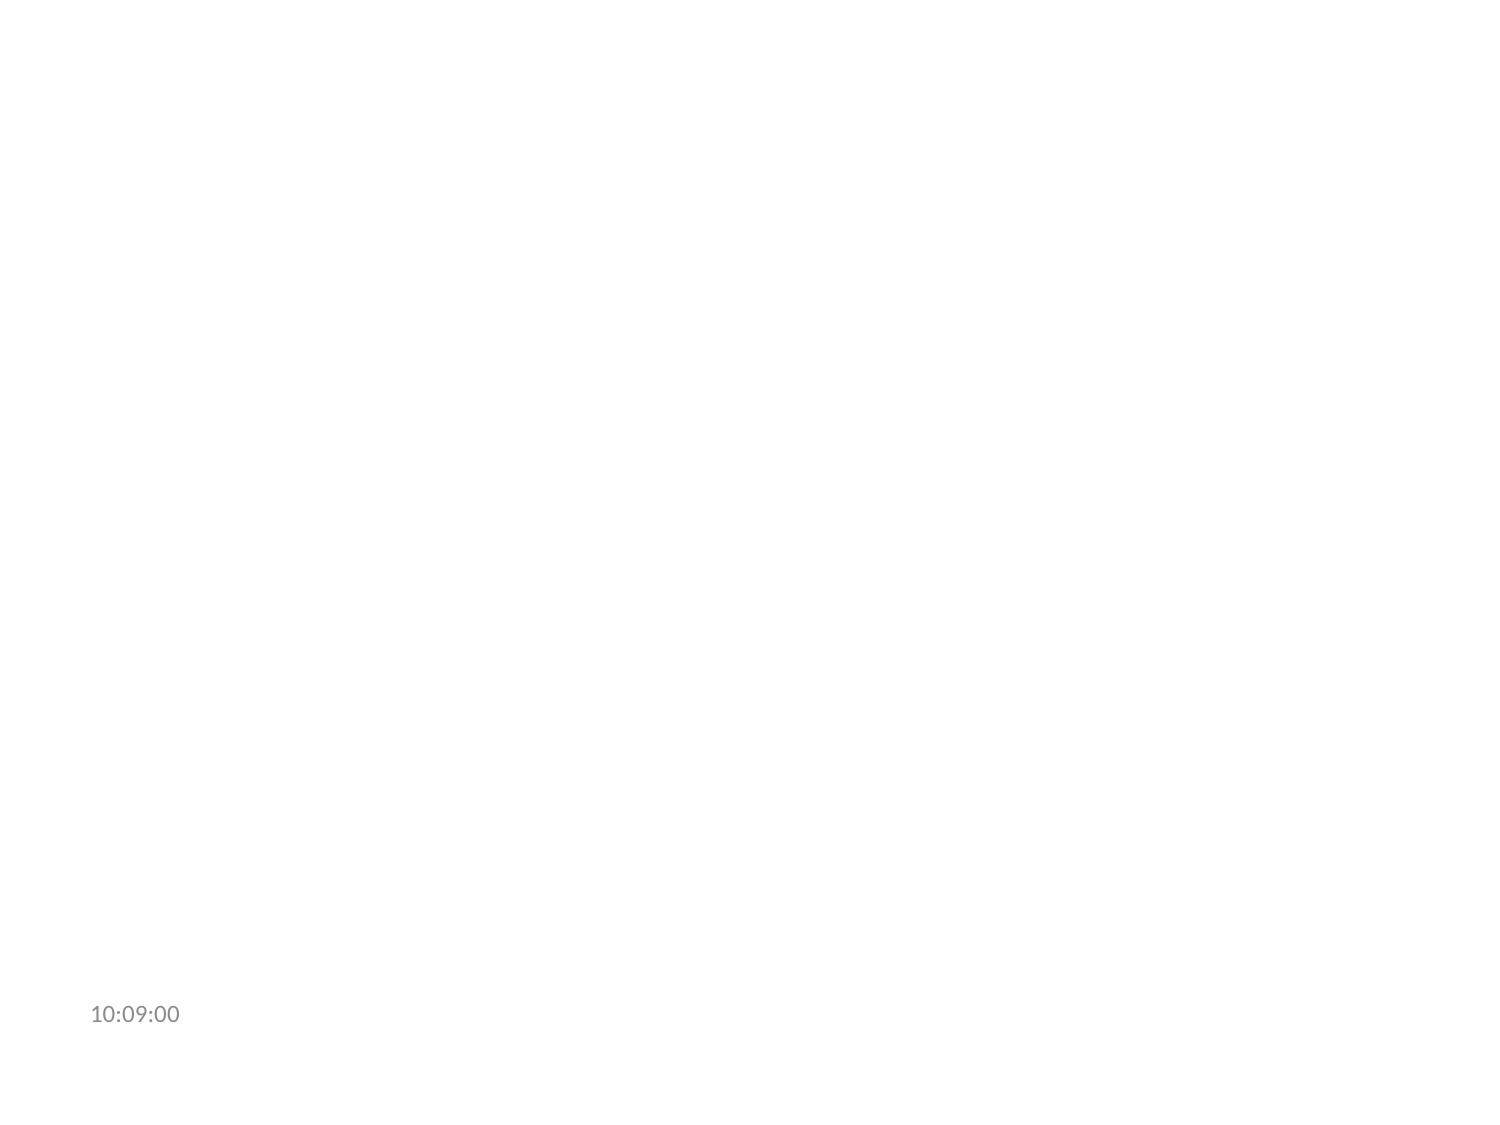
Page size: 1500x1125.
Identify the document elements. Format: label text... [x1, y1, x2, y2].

text_box 15:35:09 [75, 982, 425, 1043]
